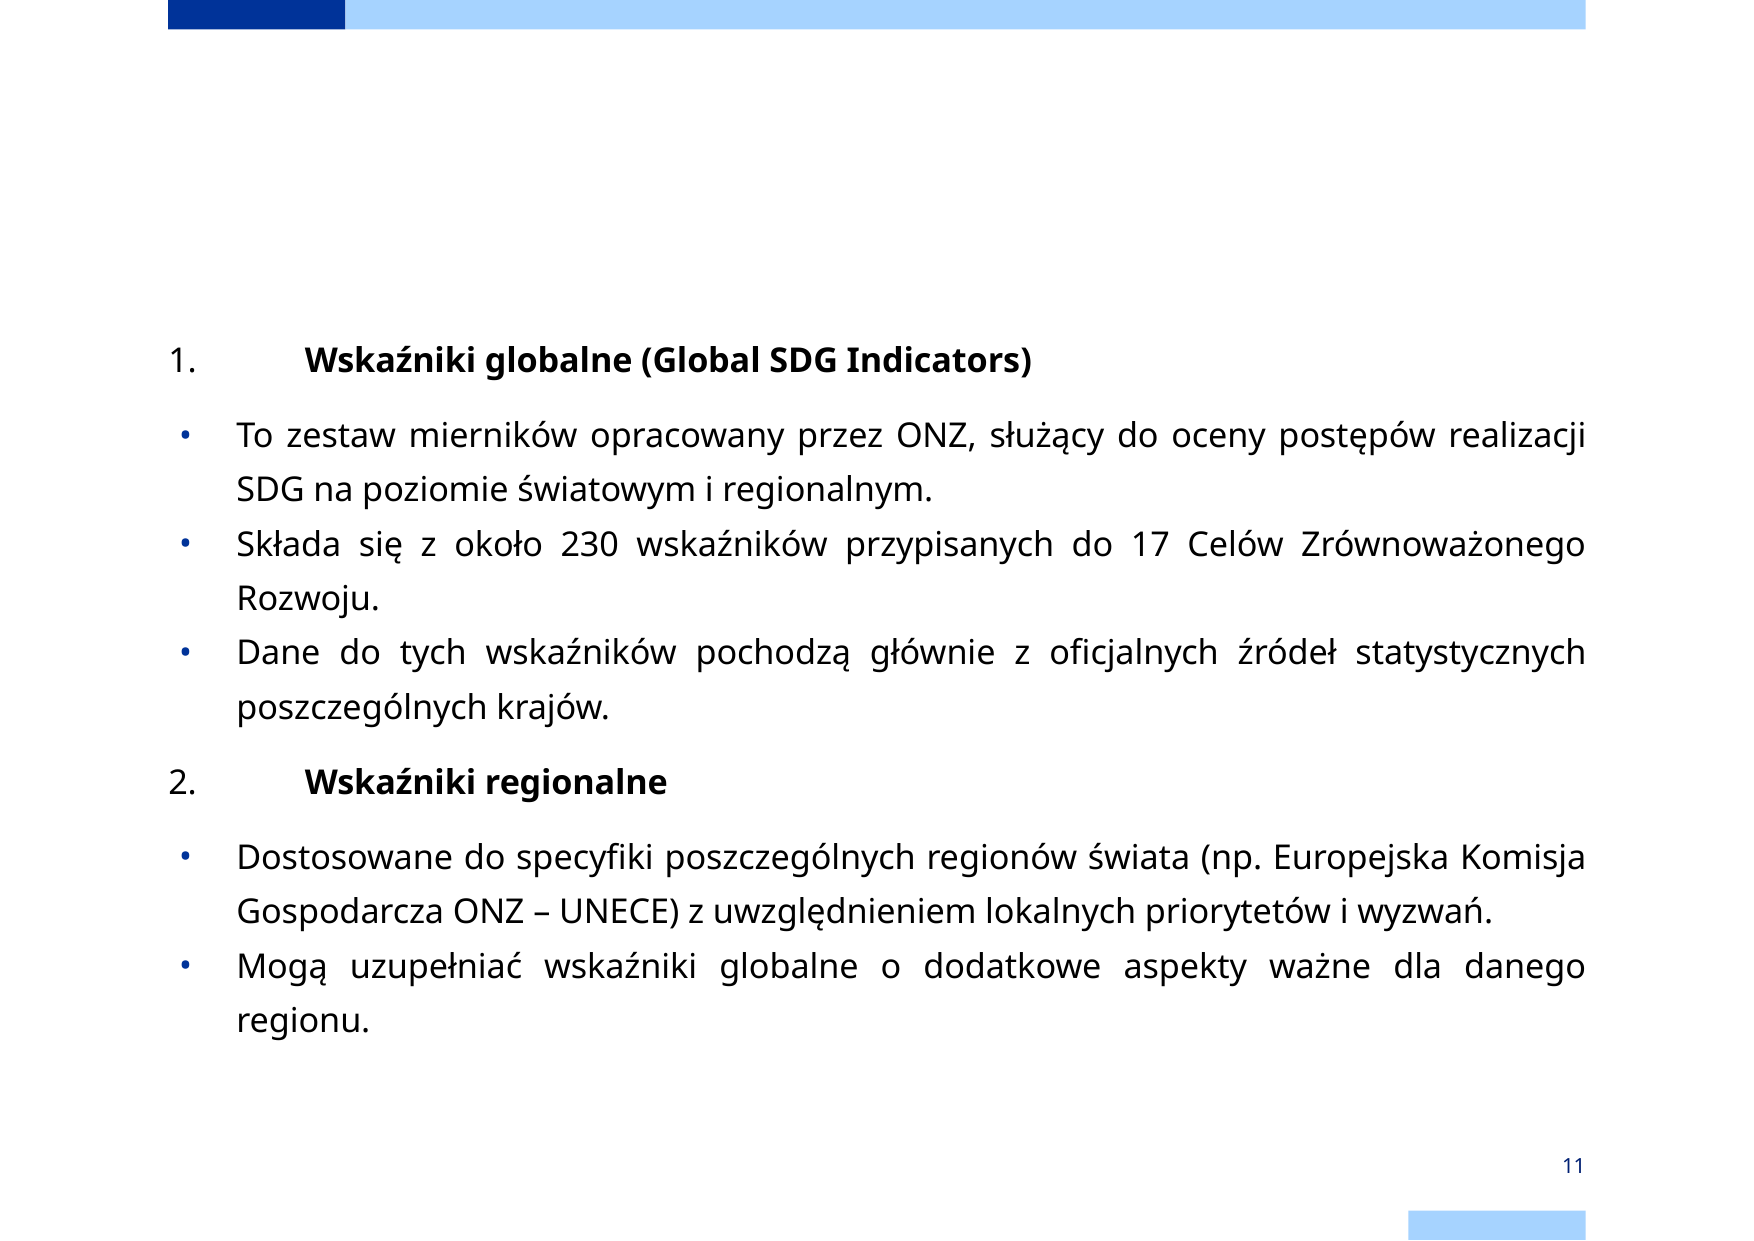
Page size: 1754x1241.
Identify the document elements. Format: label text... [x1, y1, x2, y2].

list 1. Wskaźniki globalne (Global SDG Indicators) To zestaw mierników opracowany przez ONZ, służący do oceny postępów realizacji SDG na poziomie światowym i regionalnym. Składa się z około 230 wskaźników przypisanych do 17 Celów Zrównoważonego Rozwoju. Dane do tych wskaźników pochodzą głównie z oficjalnych źródeł statystycznych poszczególnych krajów. 2. Wskaźniki regionalne Dostosowane do specyfiki poszczególnych regionów świata (np. Europejska Komisja Gospodarcza ONZ – UNECE) z uwzględnieniem lokalnych priorytetów i wyzwań. Mogą uzupełniać wskaźniki globalne o dodatkowe aspekty ważne dla danego regionu. [168, 324, 1586, 1093]
slide_number ‹#› [1408, 1151, 1586, 1182]
